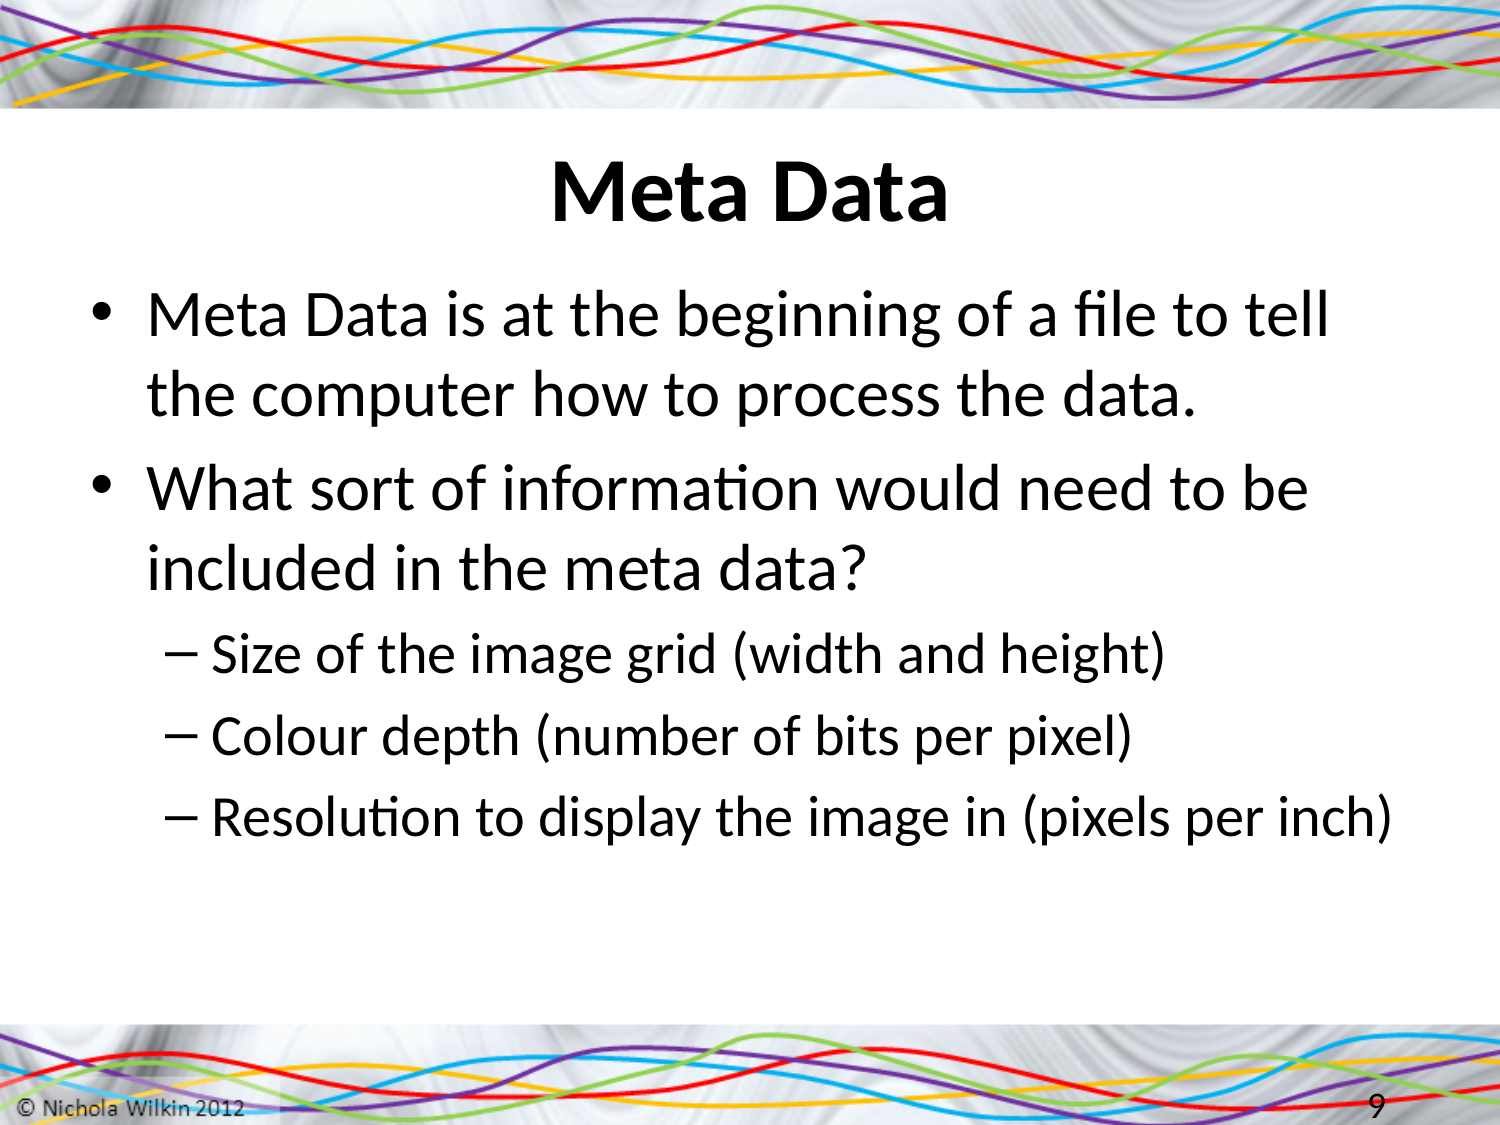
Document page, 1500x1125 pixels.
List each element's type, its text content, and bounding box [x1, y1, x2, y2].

list Meta Data is at the beginning of a file to tell the computer how to process the data. What sort of information would need to be included in the meta data? Size of the image grid (width and height) Colour depth (number of bits per pixel) Resolution to display the image in (pixels per inch) [75, 262, 1425, 1005]
slide_number 9 [1352, 1074, 1465, 1125]
picture [0, 0, 1500, 1125]
title Meta Data [75, 113, 1425, 256]
